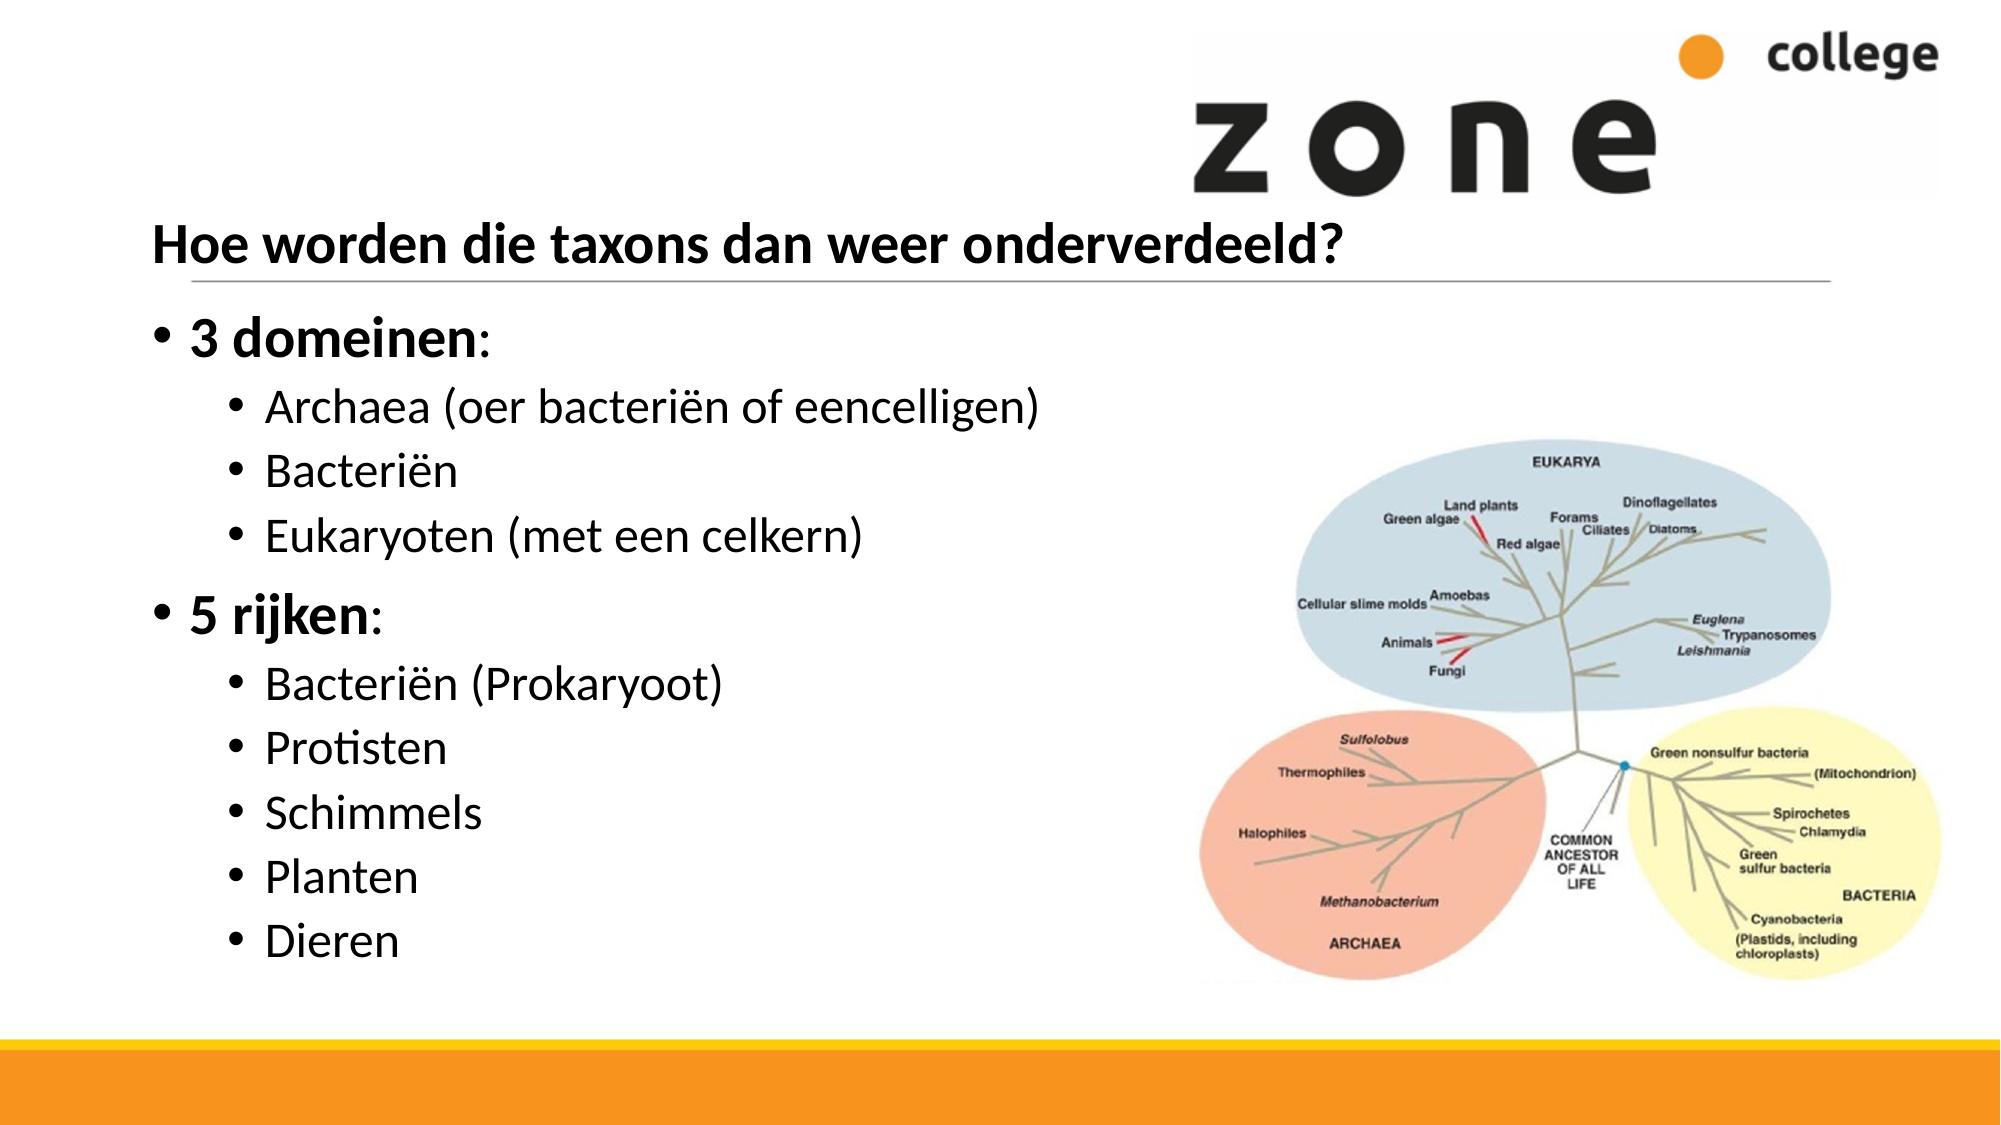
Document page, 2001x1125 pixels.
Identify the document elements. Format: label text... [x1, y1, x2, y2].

list 3 domeinen: Archaea (oer bacteriën of eencelligen) Bacteriën Eukaryoten (met een celkern) 5 rijken: Bacteriën (Prokaryoot) Protisten Schimmels Planten Dieren [137, 299, 1863, 1014]
picture [0, 0, 2001, 1125]
title Hoe worden die taxons dan weer onderverdeeld? [137, 136, 1863, 299]
